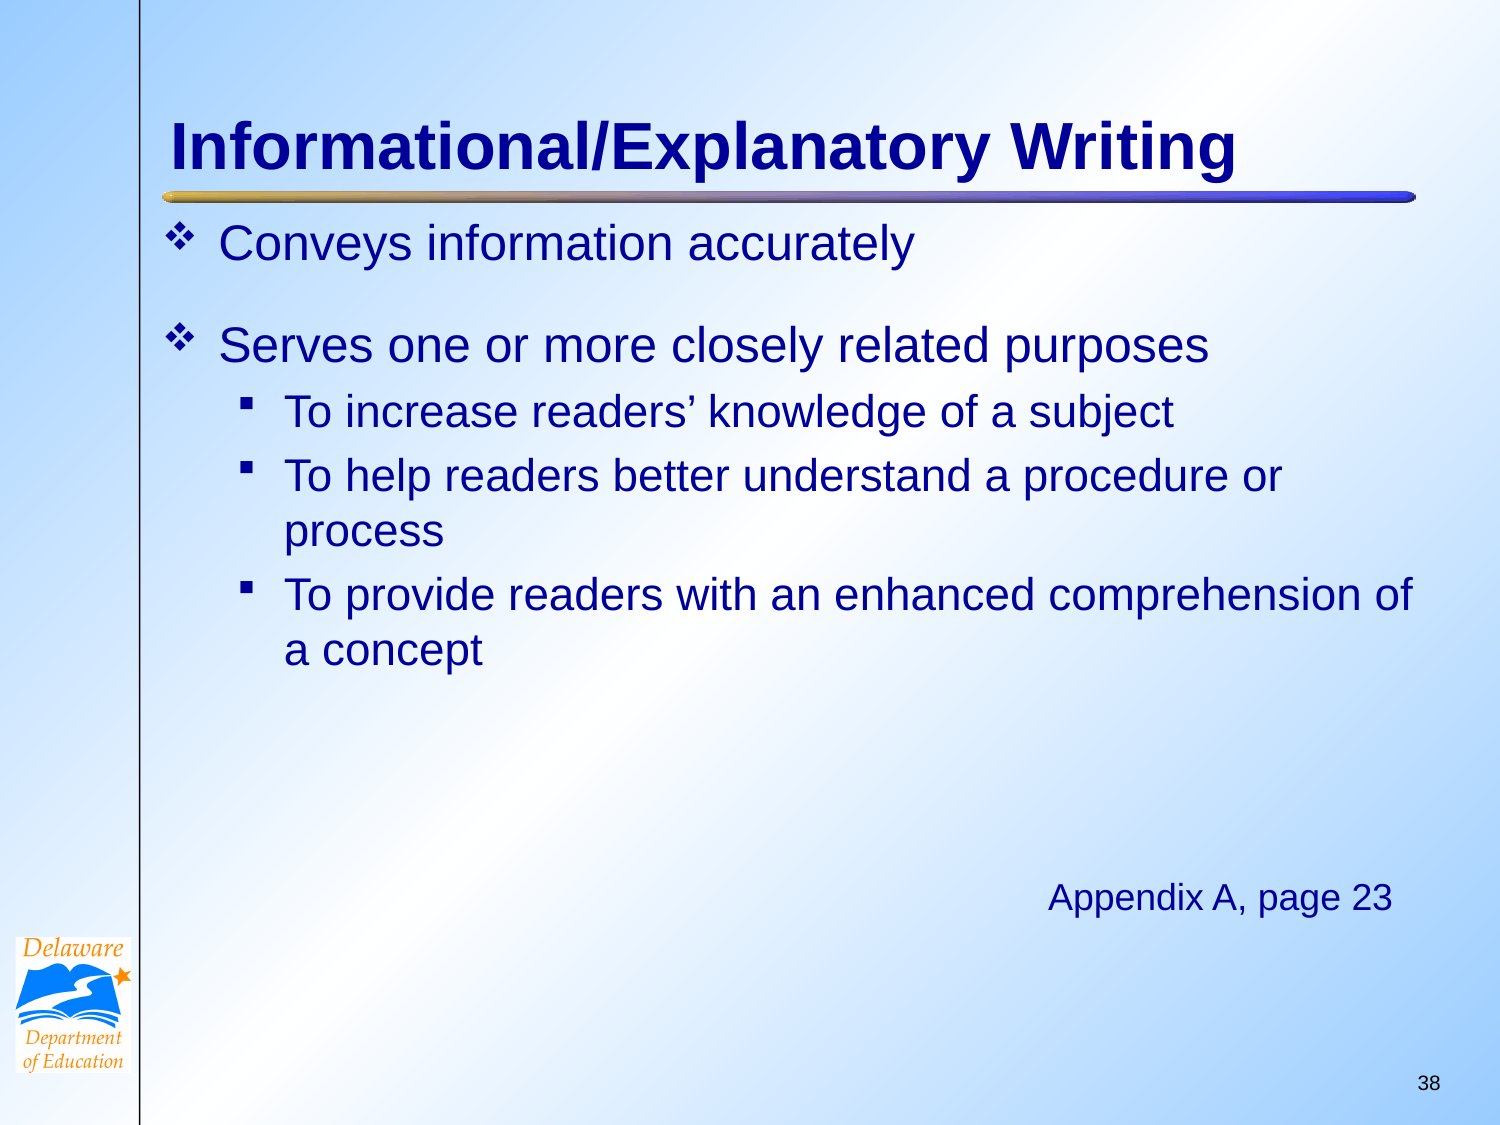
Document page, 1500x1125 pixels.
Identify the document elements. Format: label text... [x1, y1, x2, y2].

picture [15, 937, 131, 1073]
picture [152, 189, 1425, 202]
title Informational/Explanatory Writing [162, 27, 1453, 191]
text_box Appendix A, page 23 [924, 865, 1408, 926]
slide_number 37 [1142, 1054, 1456, 1110]
list Conveys information accurately Serves one or more closely related purposes To increase readers’ knowledge of a subject To help readers better understand a procedure or process To provide readers with an enhanced comprehension of a concept [146, 202, 1453, 1051]
